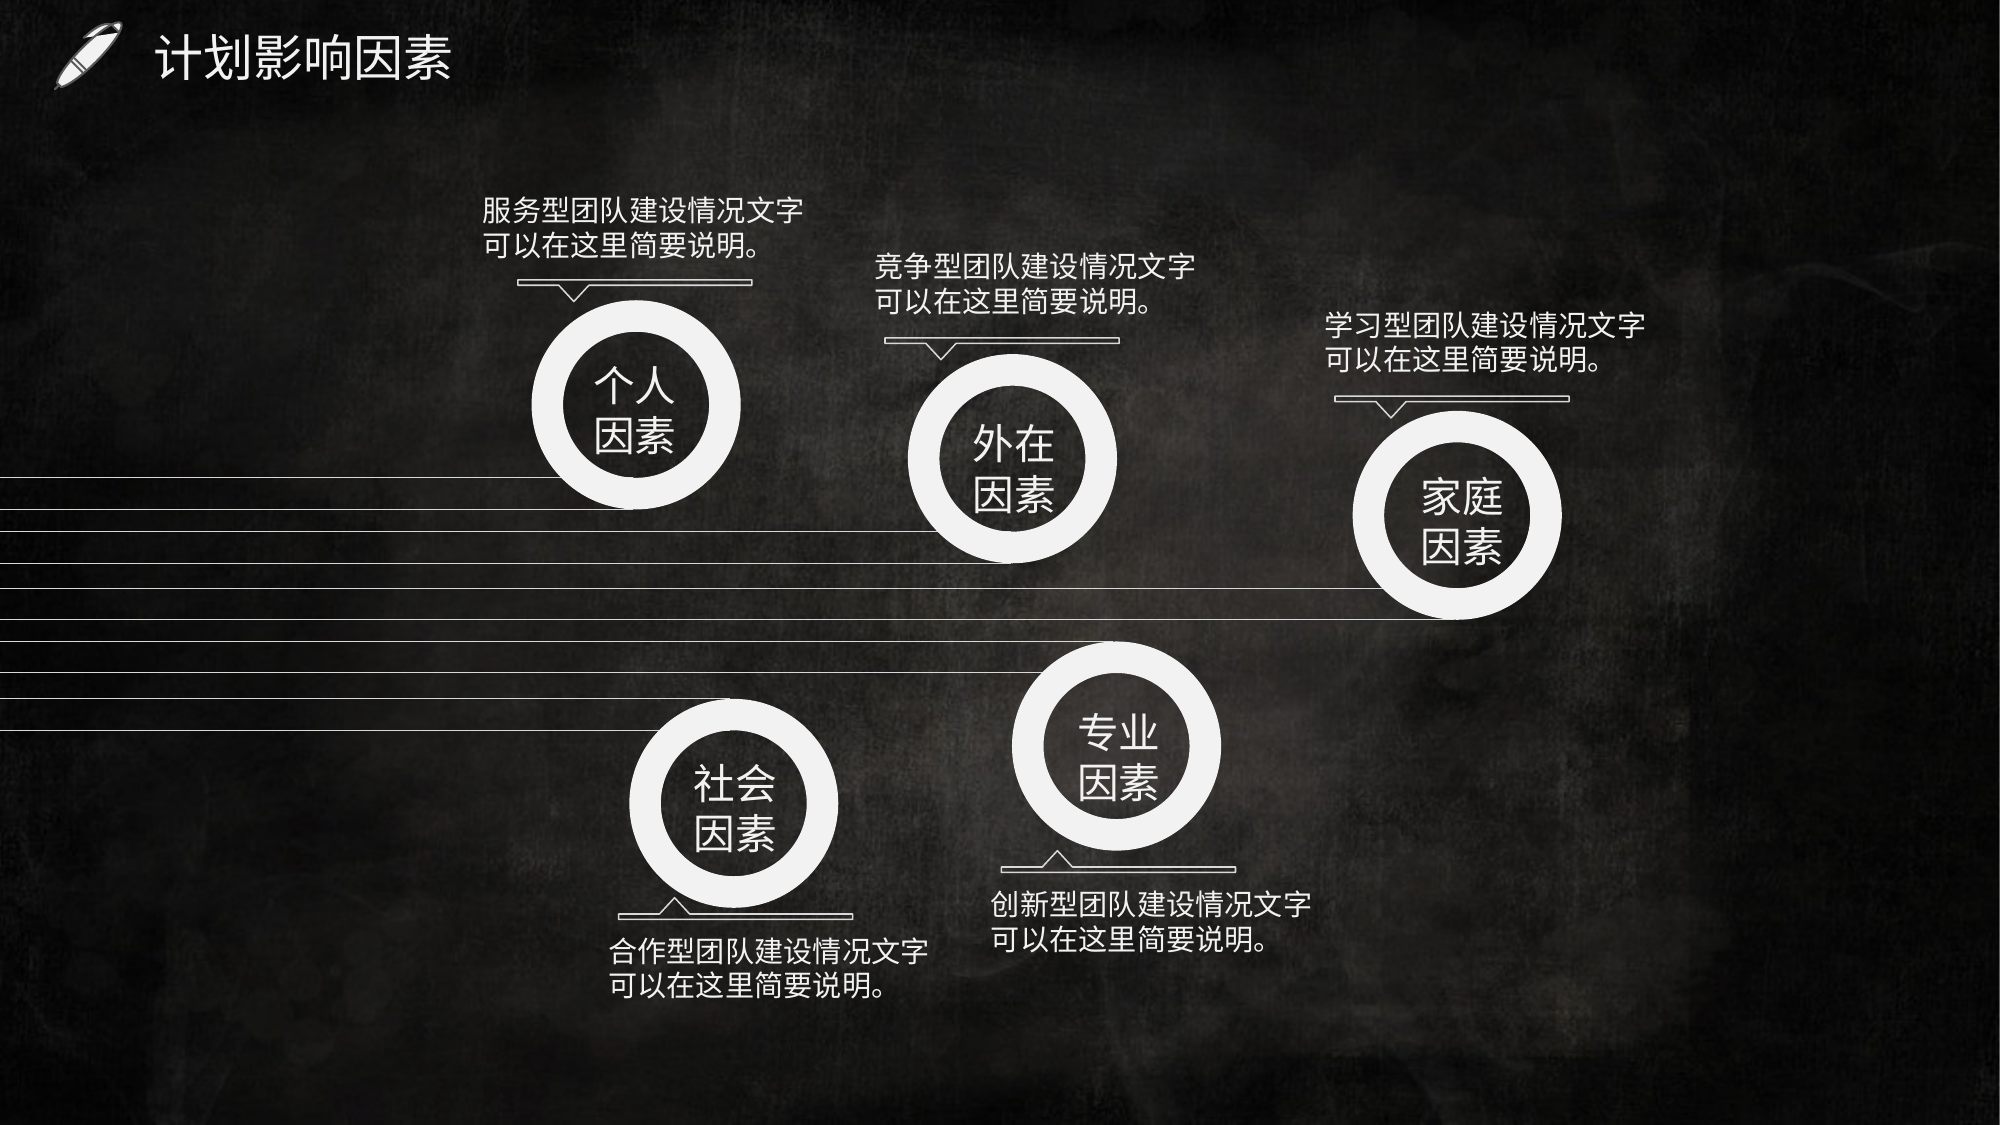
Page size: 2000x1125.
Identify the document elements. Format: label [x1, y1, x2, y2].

text_box [1011, 641, 1222, 851]
text_box [531, 299, 741, 510]
text_box [1352, 410, 1563, 620]
picture [0, 0, 2000, 1125]
text_box [907, 353, 1118, 564]
text_box [629, 698, 839, 909]
